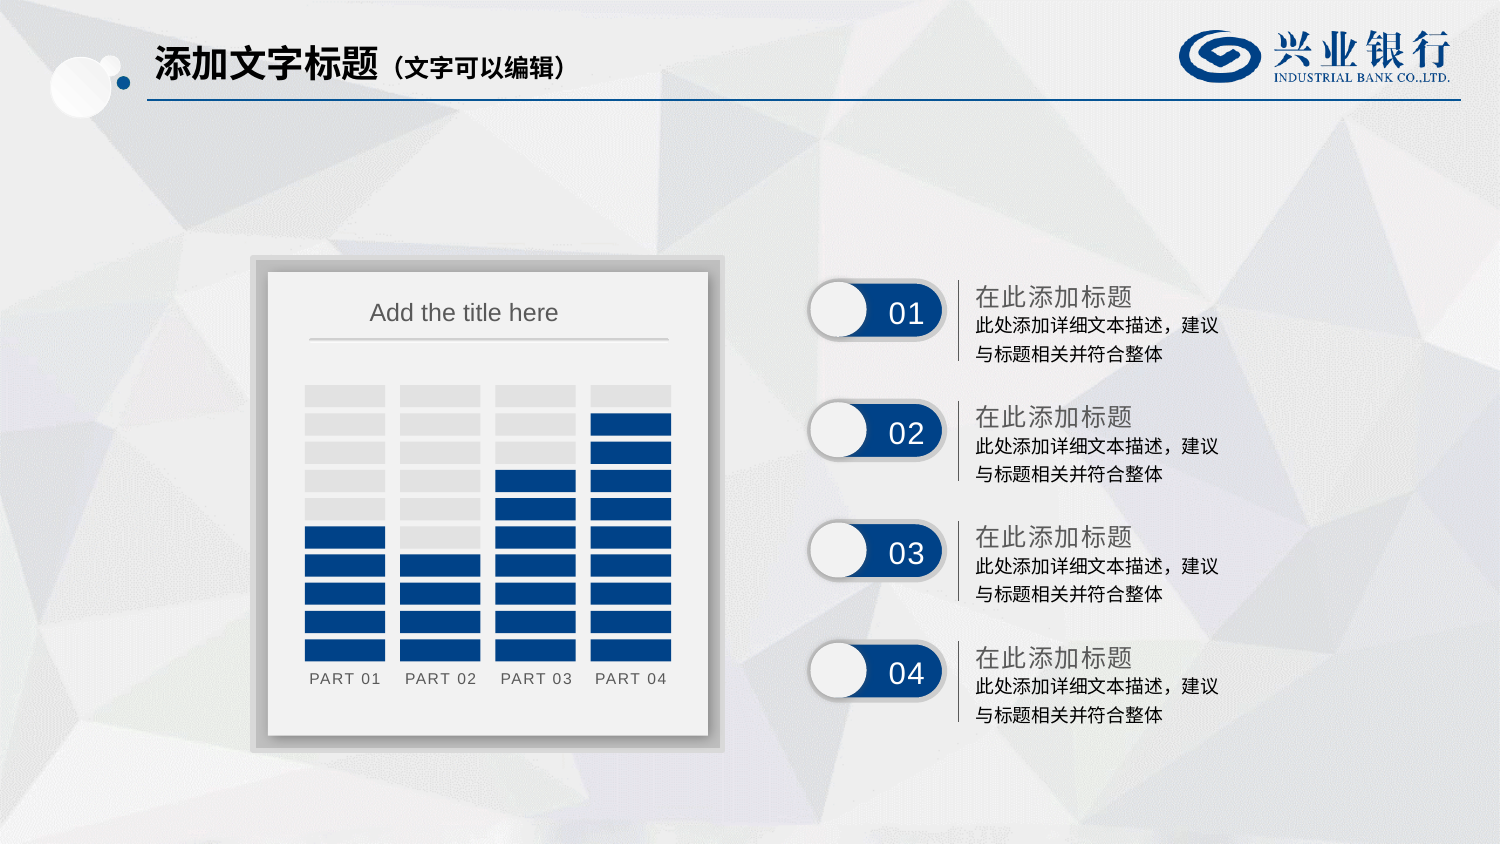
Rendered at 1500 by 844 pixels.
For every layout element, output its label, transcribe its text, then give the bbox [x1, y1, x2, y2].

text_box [960, 514, 1250, 612]
text_box 添加文字标题（文字可以编辑） [142, 34, 719, 91]
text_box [809, 280, 945, 340]
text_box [960, 634, 1250, 732]
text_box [304, 384, 386, 662]
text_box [590, 384, 672, 662]
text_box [809, 401, 945, 460]
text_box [960, 393, 1250, 491]
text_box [495, 384, 576, 662]
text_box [252, 257, 724, 751]
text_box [809, 521, 945, 581]
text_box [809, 641, 945, 701]
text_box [960, 273, 1250, 371]
picture [0, 0, 1500, 844]
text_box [399, 384, 481, 662]
